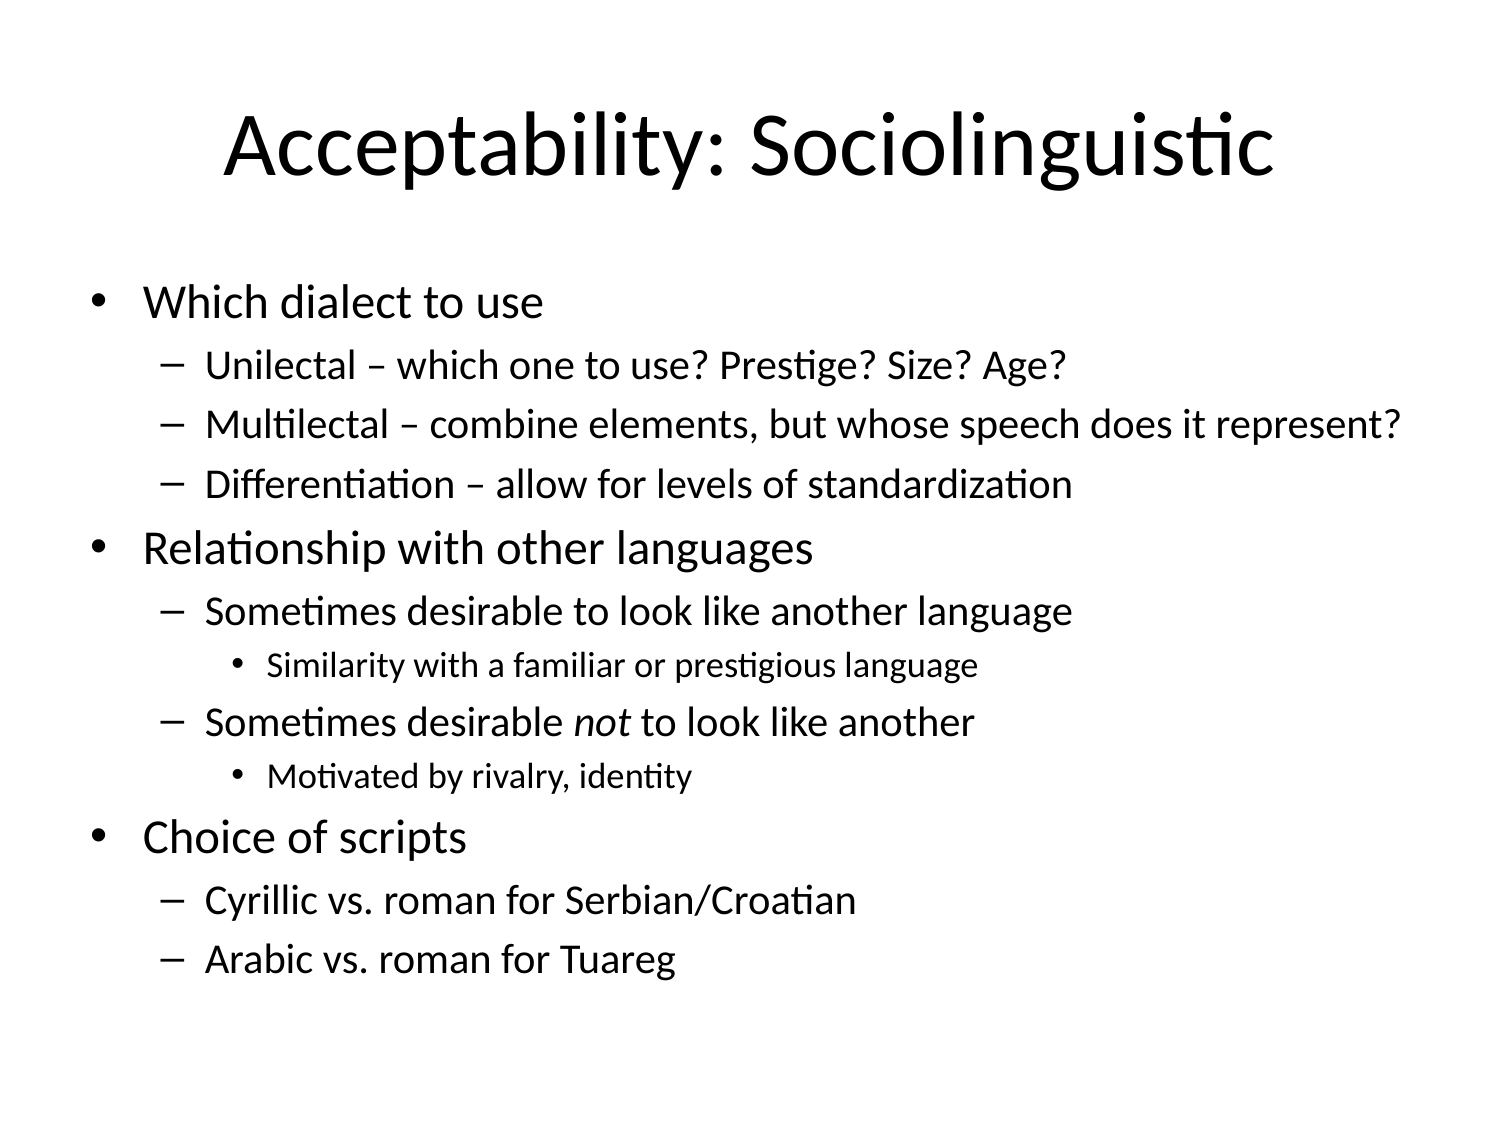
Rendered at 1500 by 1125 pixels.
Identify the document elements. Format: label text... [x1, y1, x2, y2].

title Acceptability: Sociolinguistic [75, 45, 1425, 233]
list Which dialect to use Unilectal – which one to use? Prestige? Size? Age? Multilectal – combine elements, but whose speech does it represent? Differentiation – allow for levels of standardization Relationship with other languages Sometimes desirable to look like another language Similarity with a familiar or prestigious language Sometimes desirable not to look like another Motivated by rivalry, identity Choice of scripts Cyrillic vs. roman for Serbian/Croatian Arabic vs. roman for Tuareg [75, 262, 1425, 1005]
